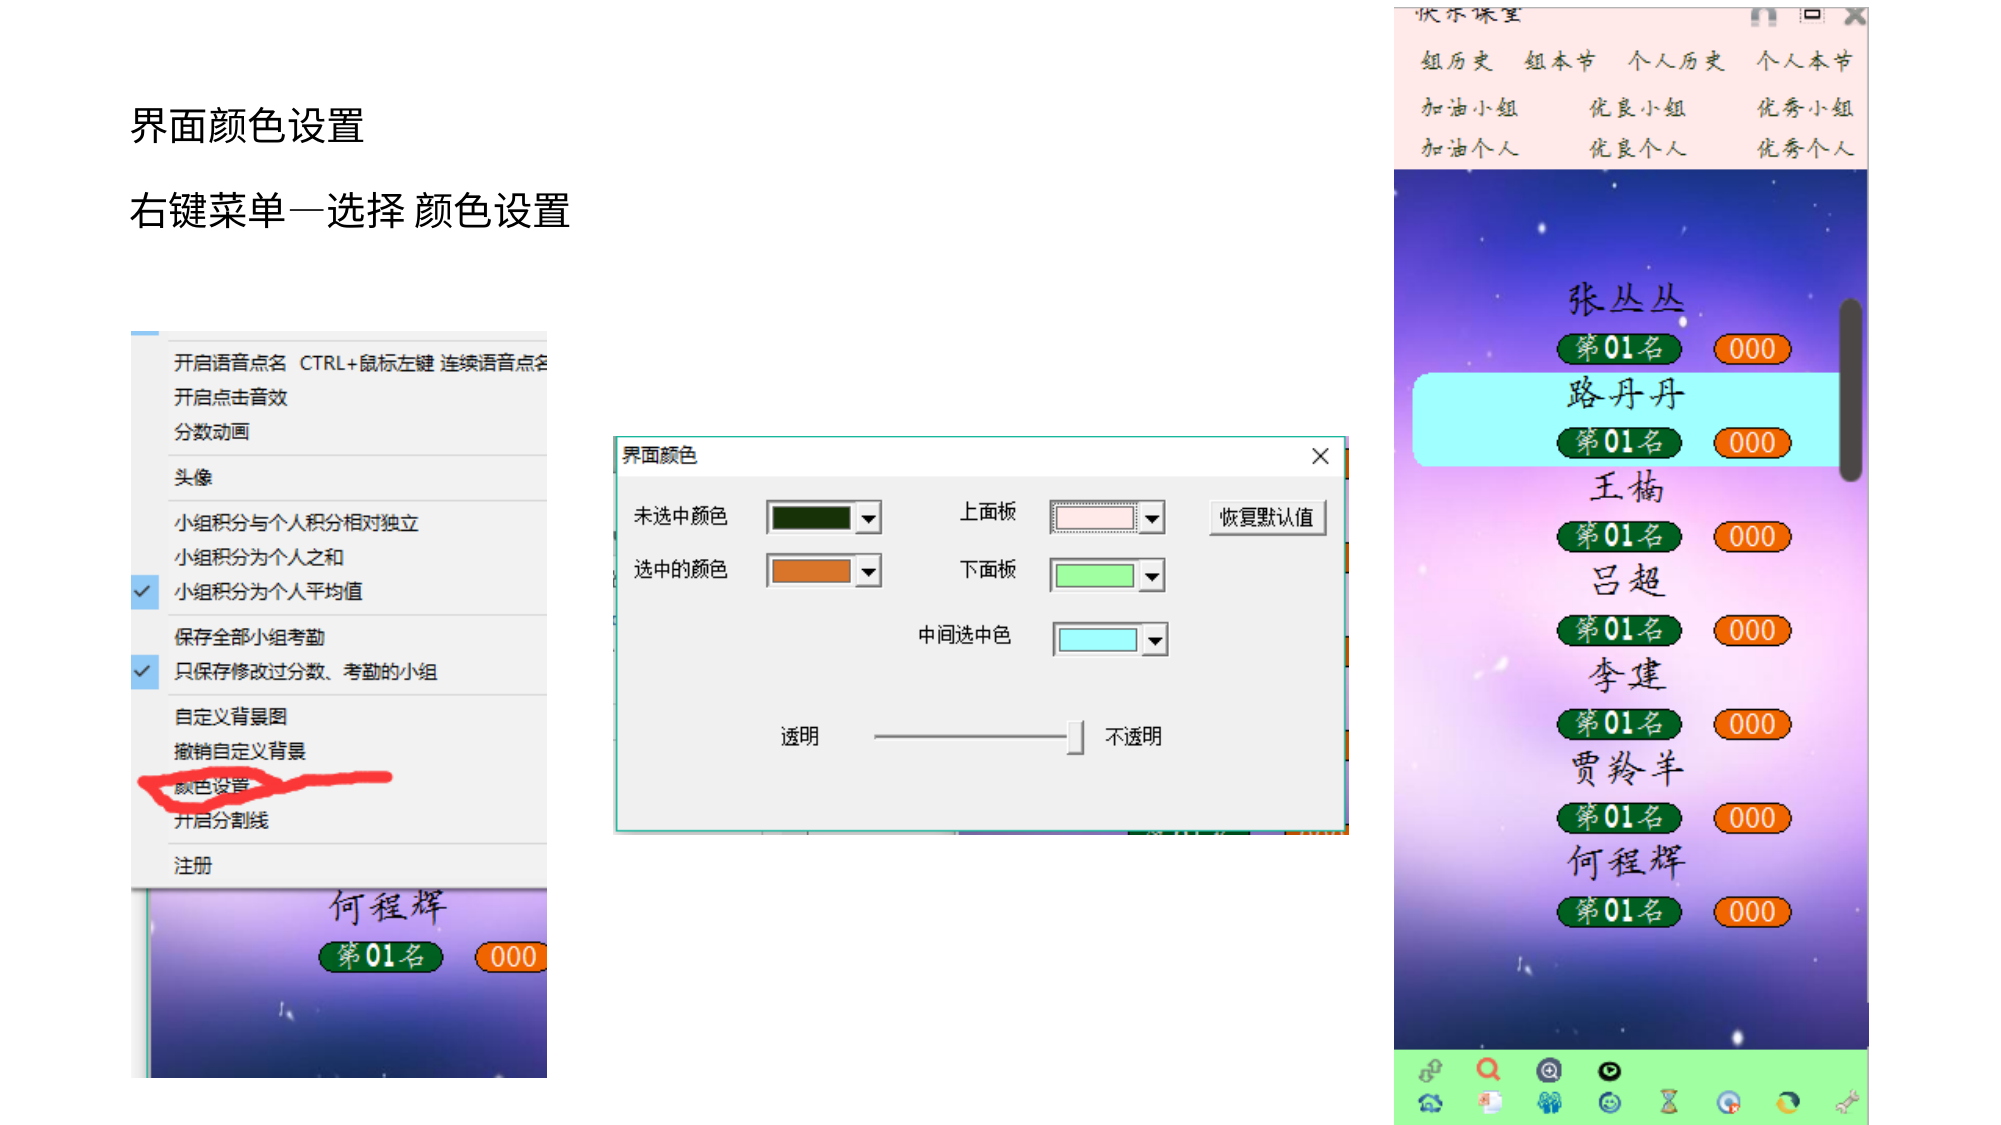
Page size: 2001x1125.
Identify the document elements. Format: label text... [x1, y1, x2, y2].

picture [1394, 7, 1869, 1125]
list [613, 436, 1349, 835]
picture [131, 331, 547, 1078]
title 界面颜色设置 右键菜单—选择 颜色设置 [114, 97, 1394, 243]
